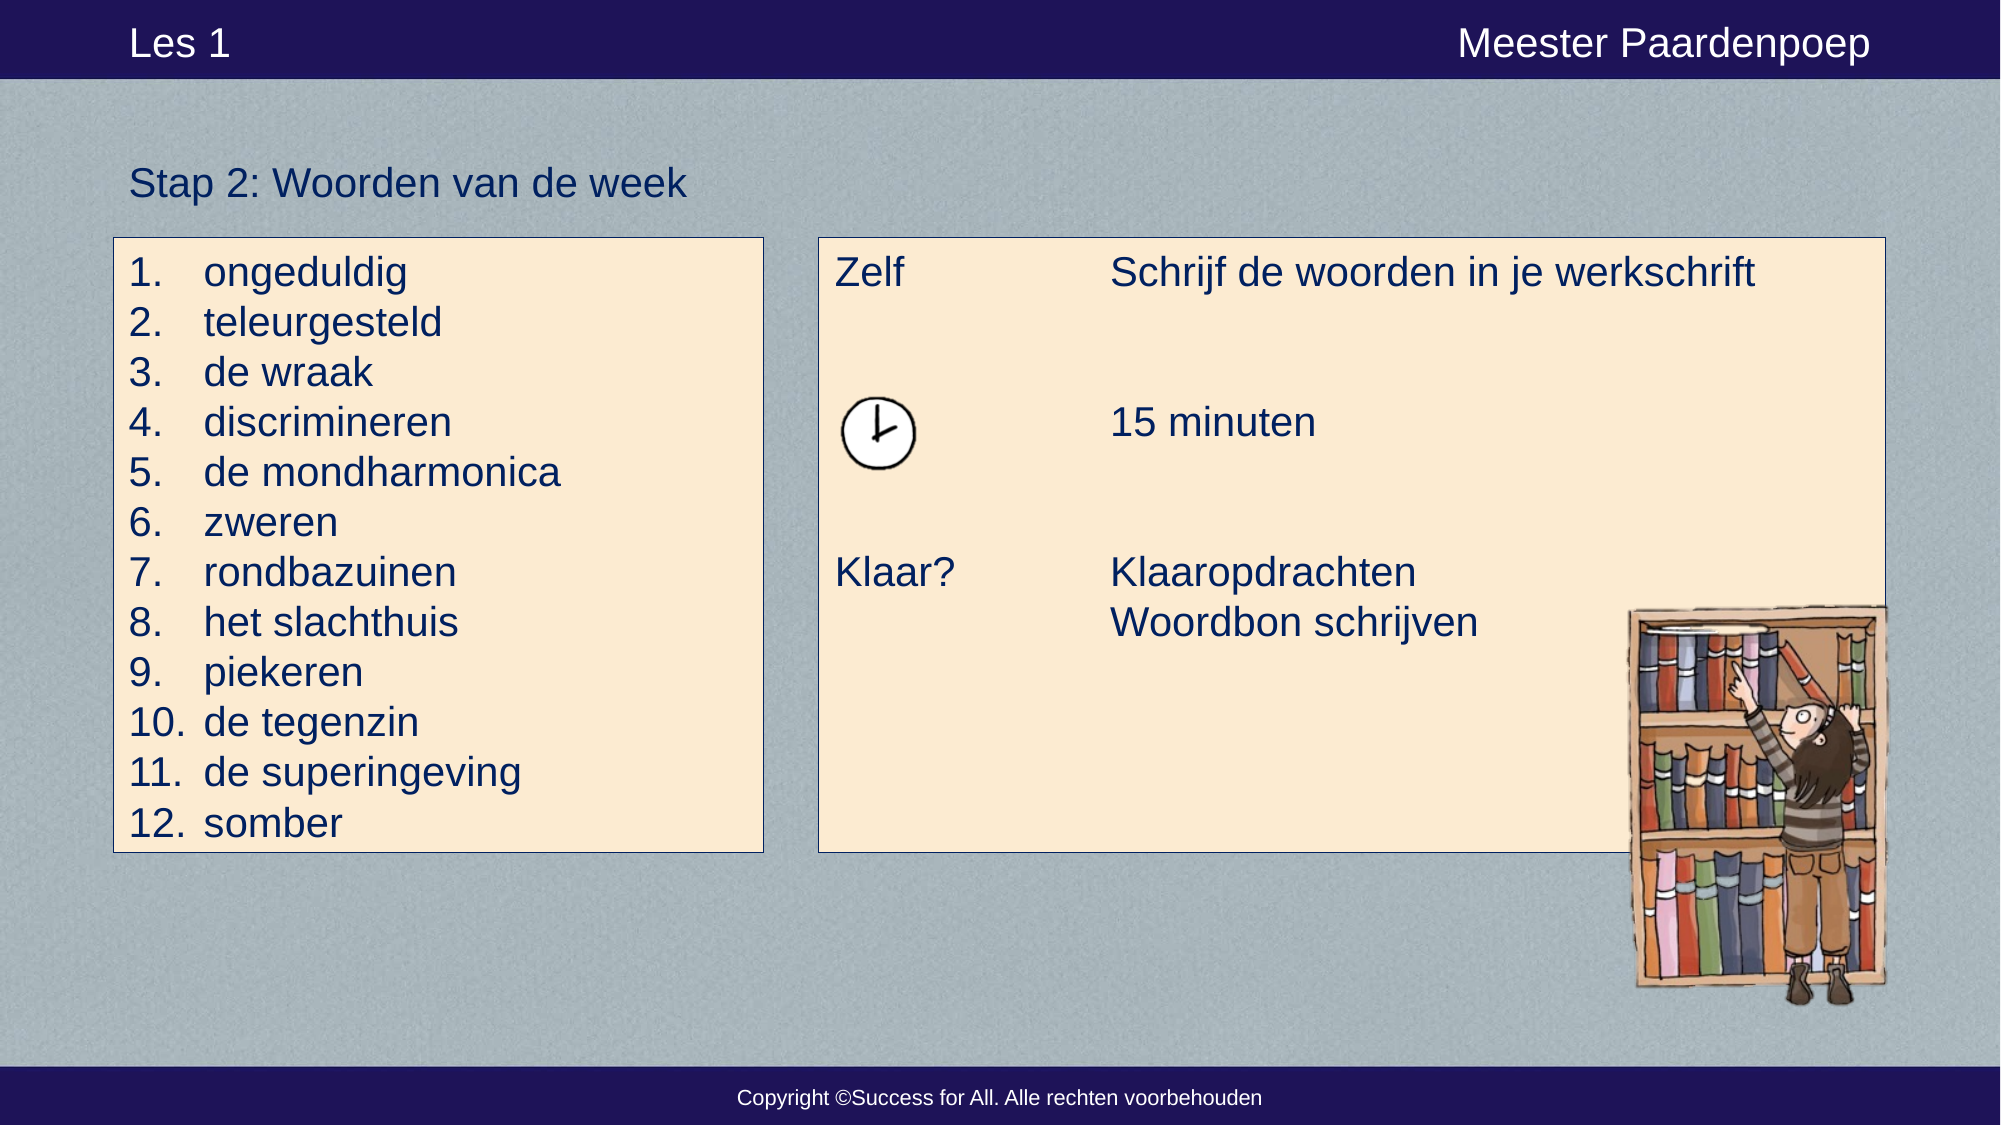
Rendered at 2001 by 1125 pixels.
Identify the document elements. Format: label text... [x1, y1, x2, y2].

text_box Stap 2: Woorden van de week [113, 148, 1635, 214]
text_box Zelf Schrijf de woorden in je werkschrift 15 minuten Klaar? Klaaropdrachten Woordbon schrijven [818, 237, 1886, 853]
text_box Les 1 [114, 8, 354, 73]
text_box ongeduldig teleurgesteld de wraak discrimineren de mondharmonica zweren rondbazuinen het slachthuis piekeren de tegenzin de superingeving somber [113, 237, 764, 853]
picture [0, 0, 2001, 1125]
text_box Copyright ©Success for All. Alle rechten voorbehouden [0, 1076, 2000, 1125]
text_box Meester Paardenpoep [999, 8, 1886, 73]
